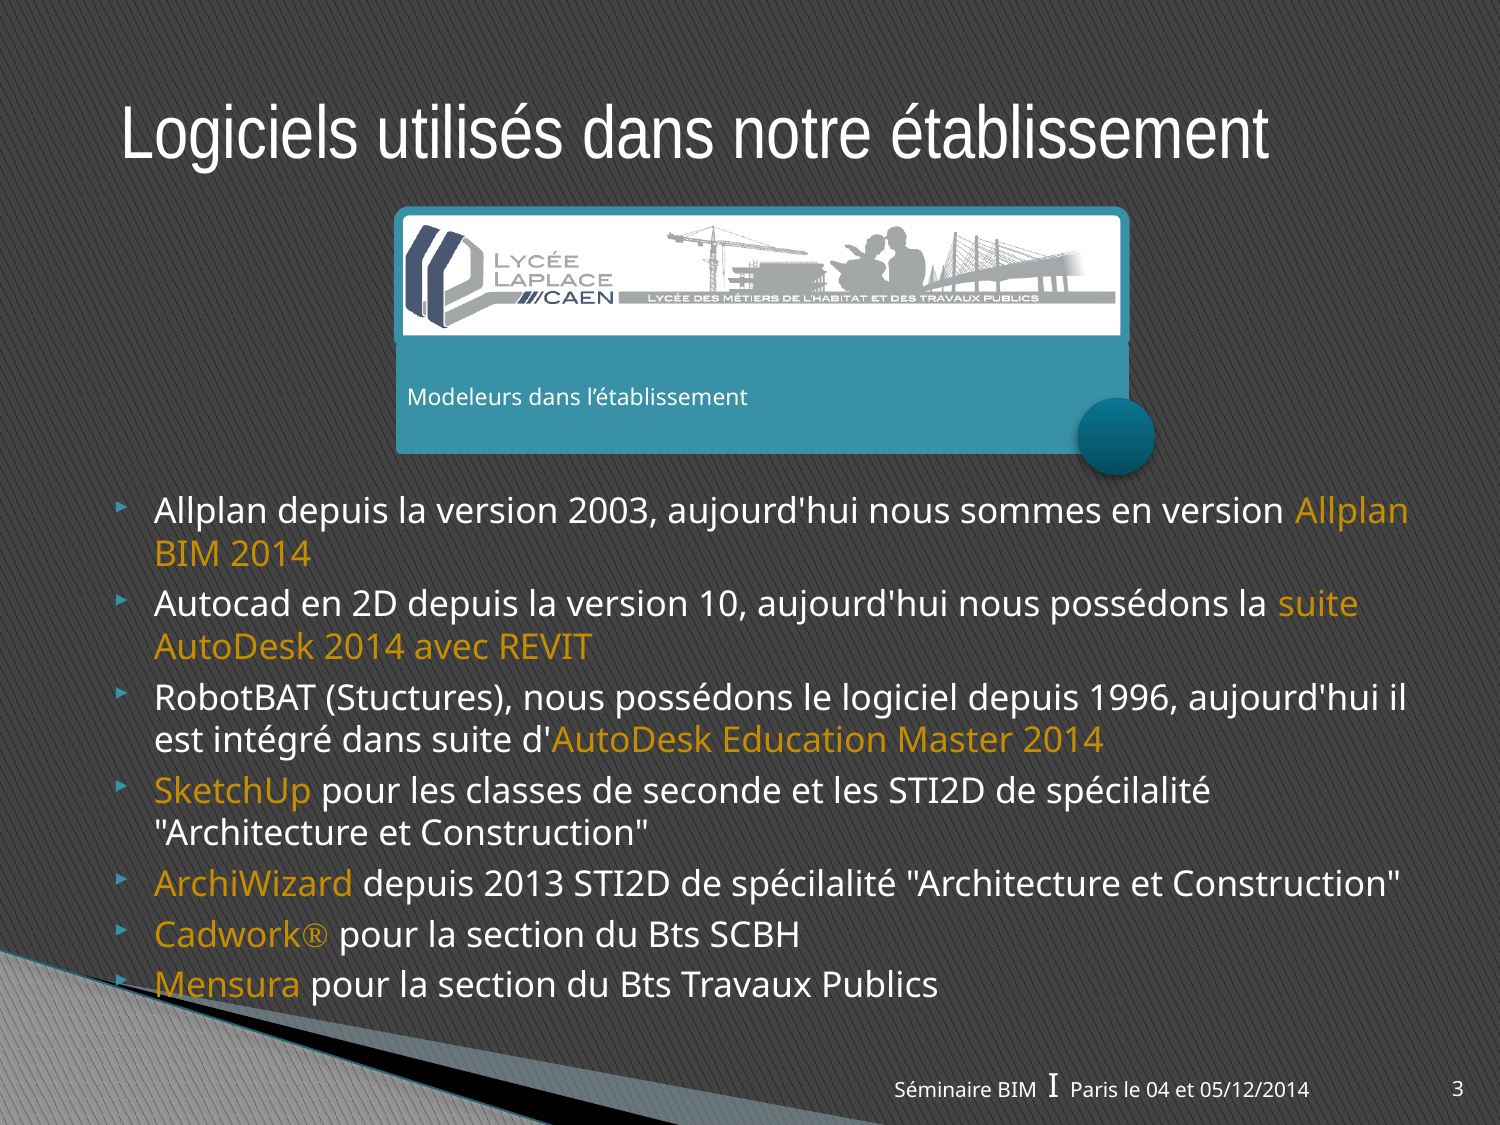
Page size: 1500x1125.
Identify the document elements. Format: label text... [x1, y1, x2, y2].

picture [403, 217, 1119, 331]
footer Séminaire BIM I Paris le 04 et 05/12/2014 [718, 1051, 1325, 1112]
list Allplan depuis la version 2003, aujourd'hui nous sommes en version Allplan BIM 2014 Autocad en 2D depuis la version 10, aujourd'hui nous possédons la suite AutoDesk 2014 avec REVIT RobotBAT (Stuctures), nous possédons le logiciel depuis 1996, aujourd'hui il est intégré dans suite d'AutoDesk Education Master 2014 SketchUp pour les classes de seconde et les STI2D de spécilalité "Architecture et Construction" ArchiWizard depuis 2013 STI2D de spécilalité "Architecture et Construction" Cadwork pour la section du Bts SCBH Mensura pour la section du Bts Travaux Publics [82, 480, 1432, 1020]
slide_number 3 [1418, 1051, 1479, 1112]
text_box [399, 346, 1126, 450]
text_box [1087, 400, 1155, 476]
title Logiciels utilisés dans notre établissement [105, 35, 1456, 223]
text_box [393, 206, 1130, 344]
